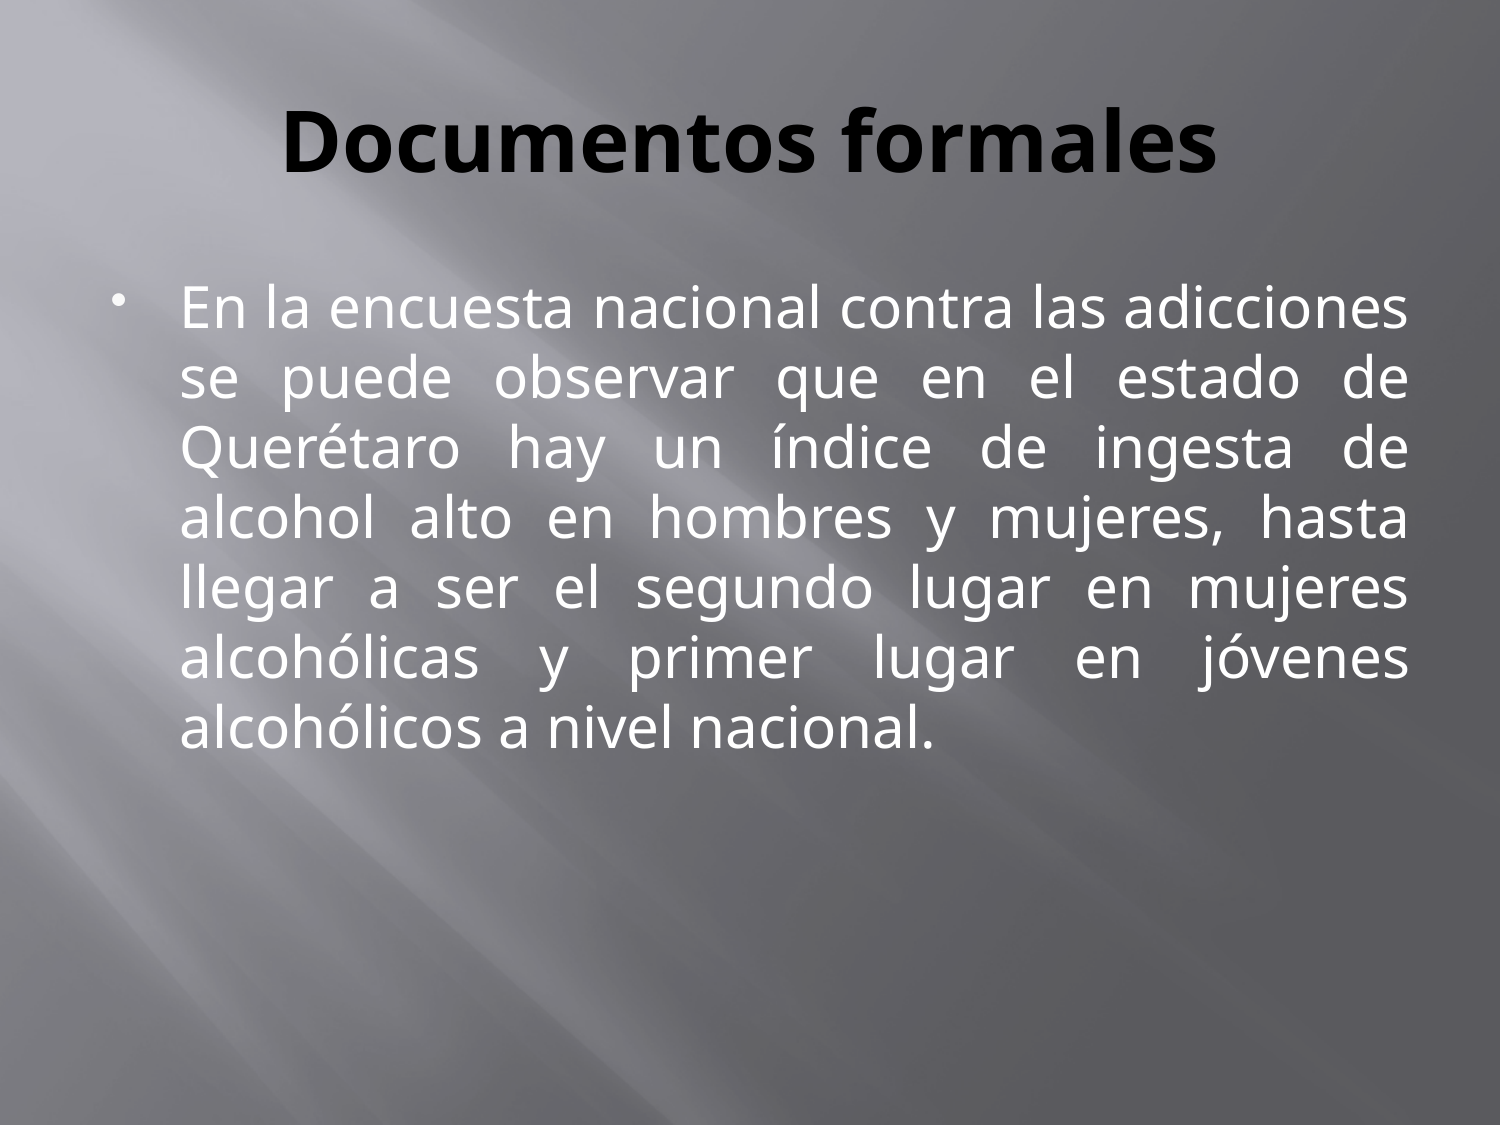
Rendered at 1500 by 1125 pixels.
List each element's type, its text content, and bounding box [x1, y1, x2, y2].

list En la encuesta nacional contra las adicciones se puede observar que en el estado de Querétaro hay un índice de ingesta de alcohol alto en hombres y mujeres, hasta llegar a ser el segundo lugar en mujeres alcohólicas y primer lugar en jóvenes alcohólicos a nivel nacional. [75, 262, 1425, 1035]
title Documentos formales [75, 45, 1425, 233]
